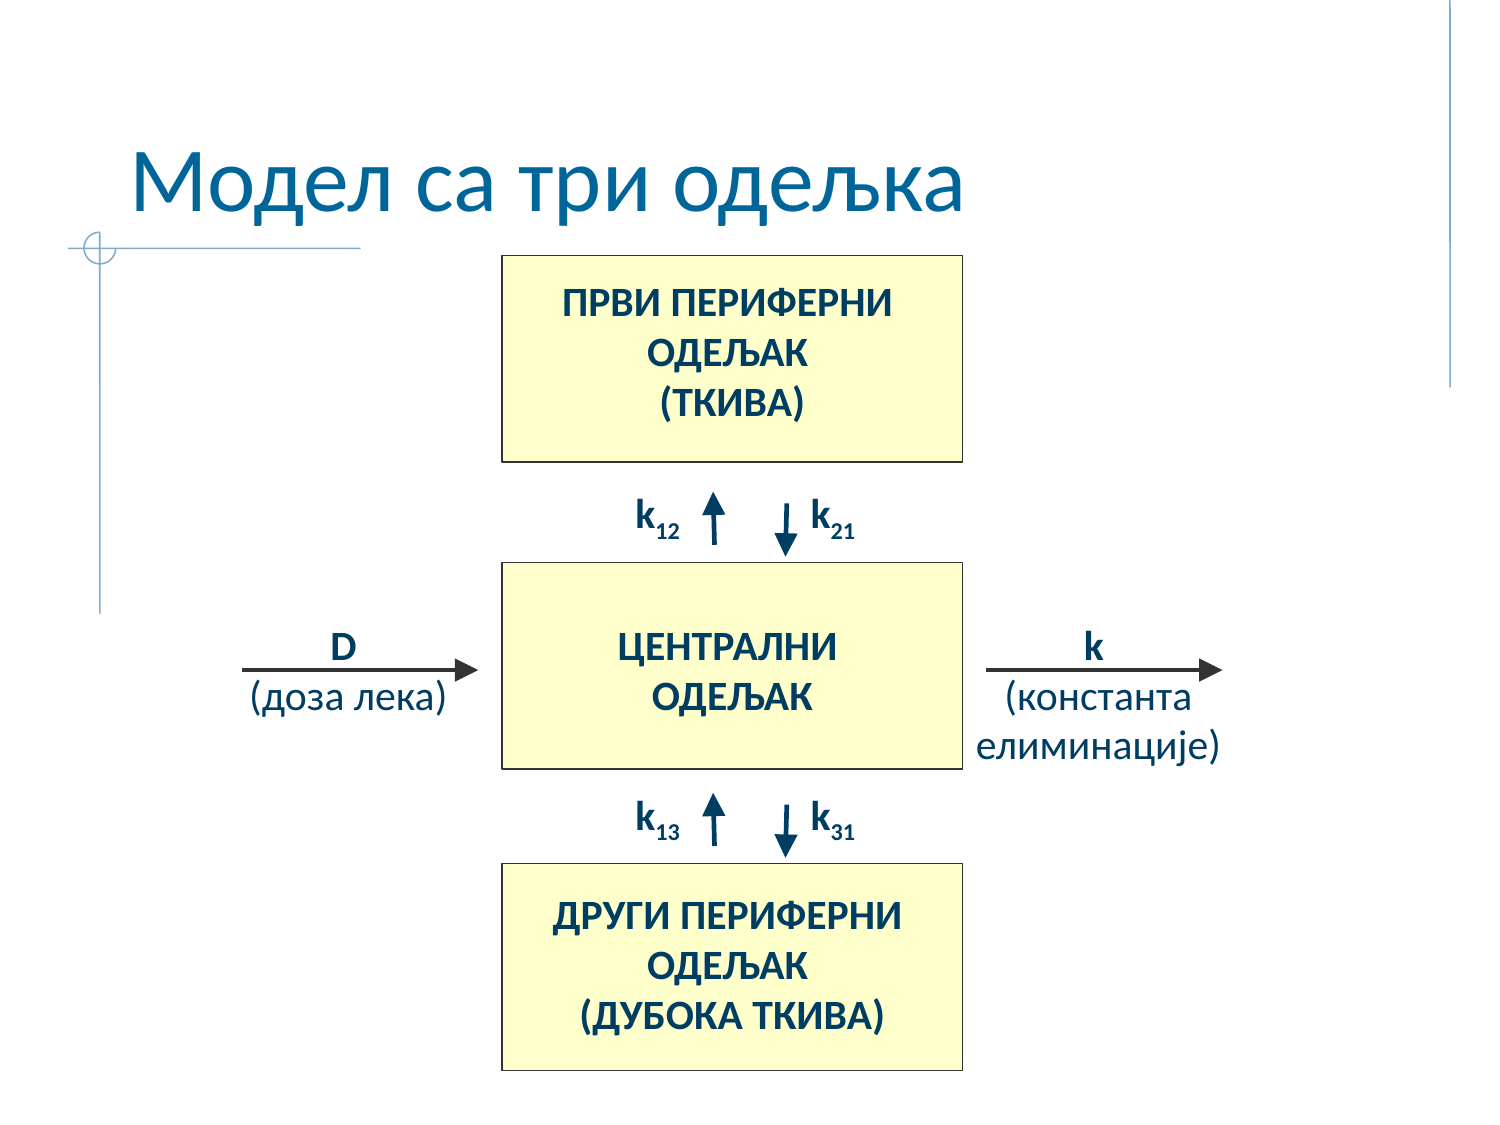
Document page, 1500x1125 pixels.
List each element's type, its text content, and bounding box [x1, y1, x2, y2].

text_box k12 [41, 479, 705, 552]
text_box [501, 863, 963, 1071]
text_box k13 [41, 781, 705, 853]
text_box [218, 562, 1247, 778]
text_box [501, 255, 963, 463]
text_box k21 [795, 479, 1459, 552]
title Модел са три одељка [113, 49, 1436, 238]
text_box k31 [795, 781, 1459, 853]
